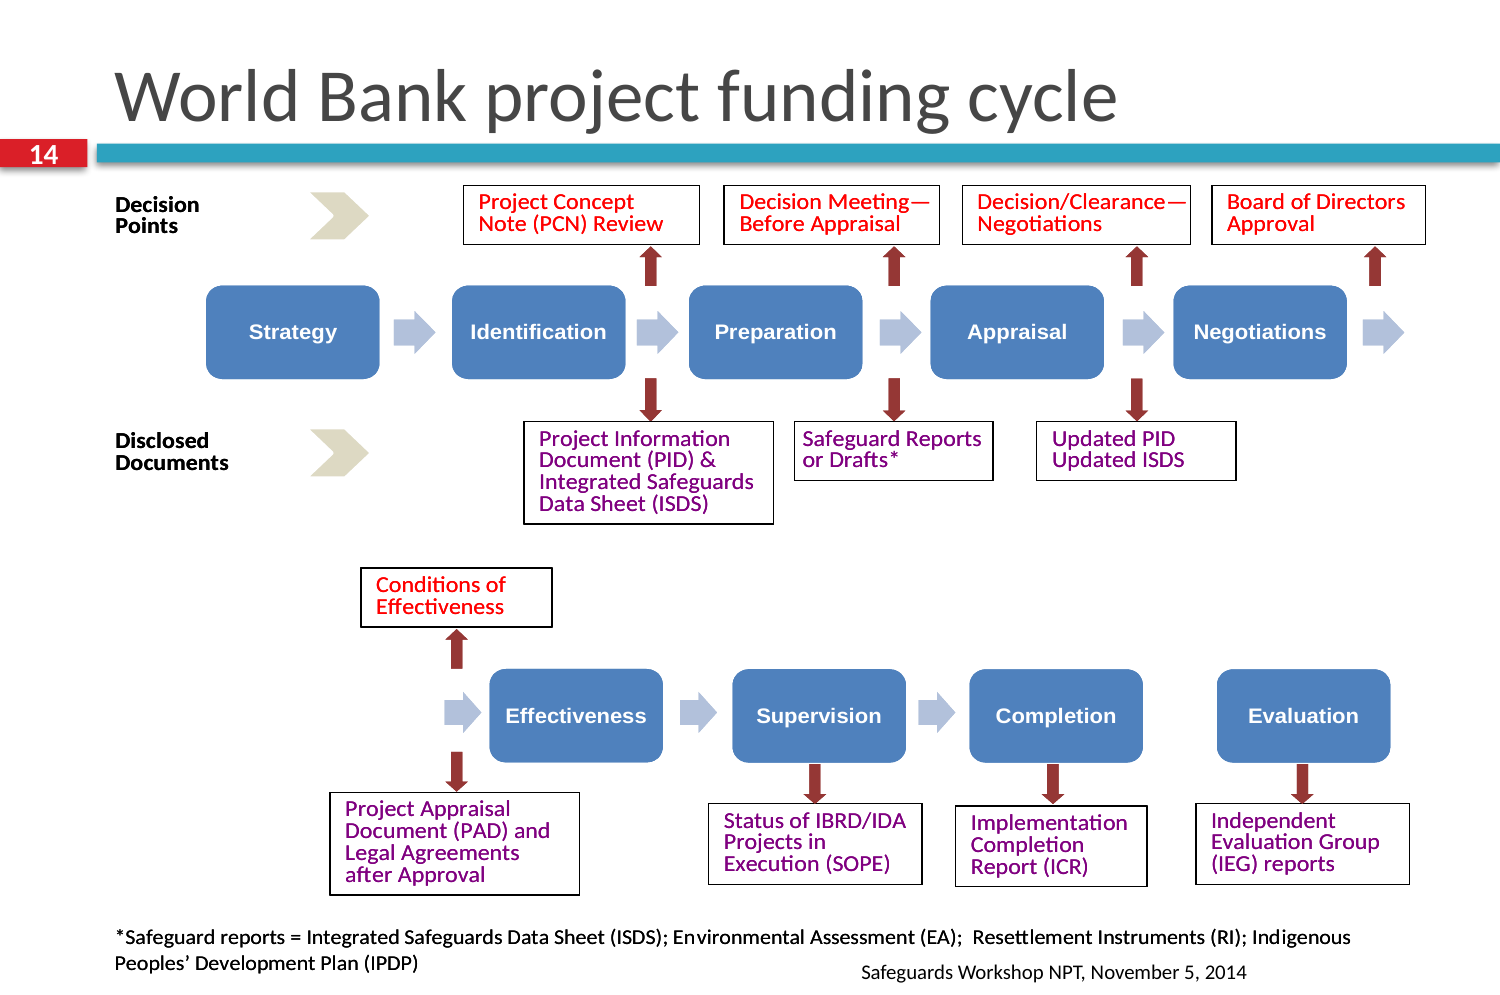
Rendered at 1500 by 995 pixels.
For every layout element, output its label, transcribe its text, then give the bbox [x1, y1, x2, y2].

title World Bank project funding cycle [99, 55, 1500, 144]
slide_number 14 [0, 139, 88, 166]
picture [99, 184, 1430, 986]
